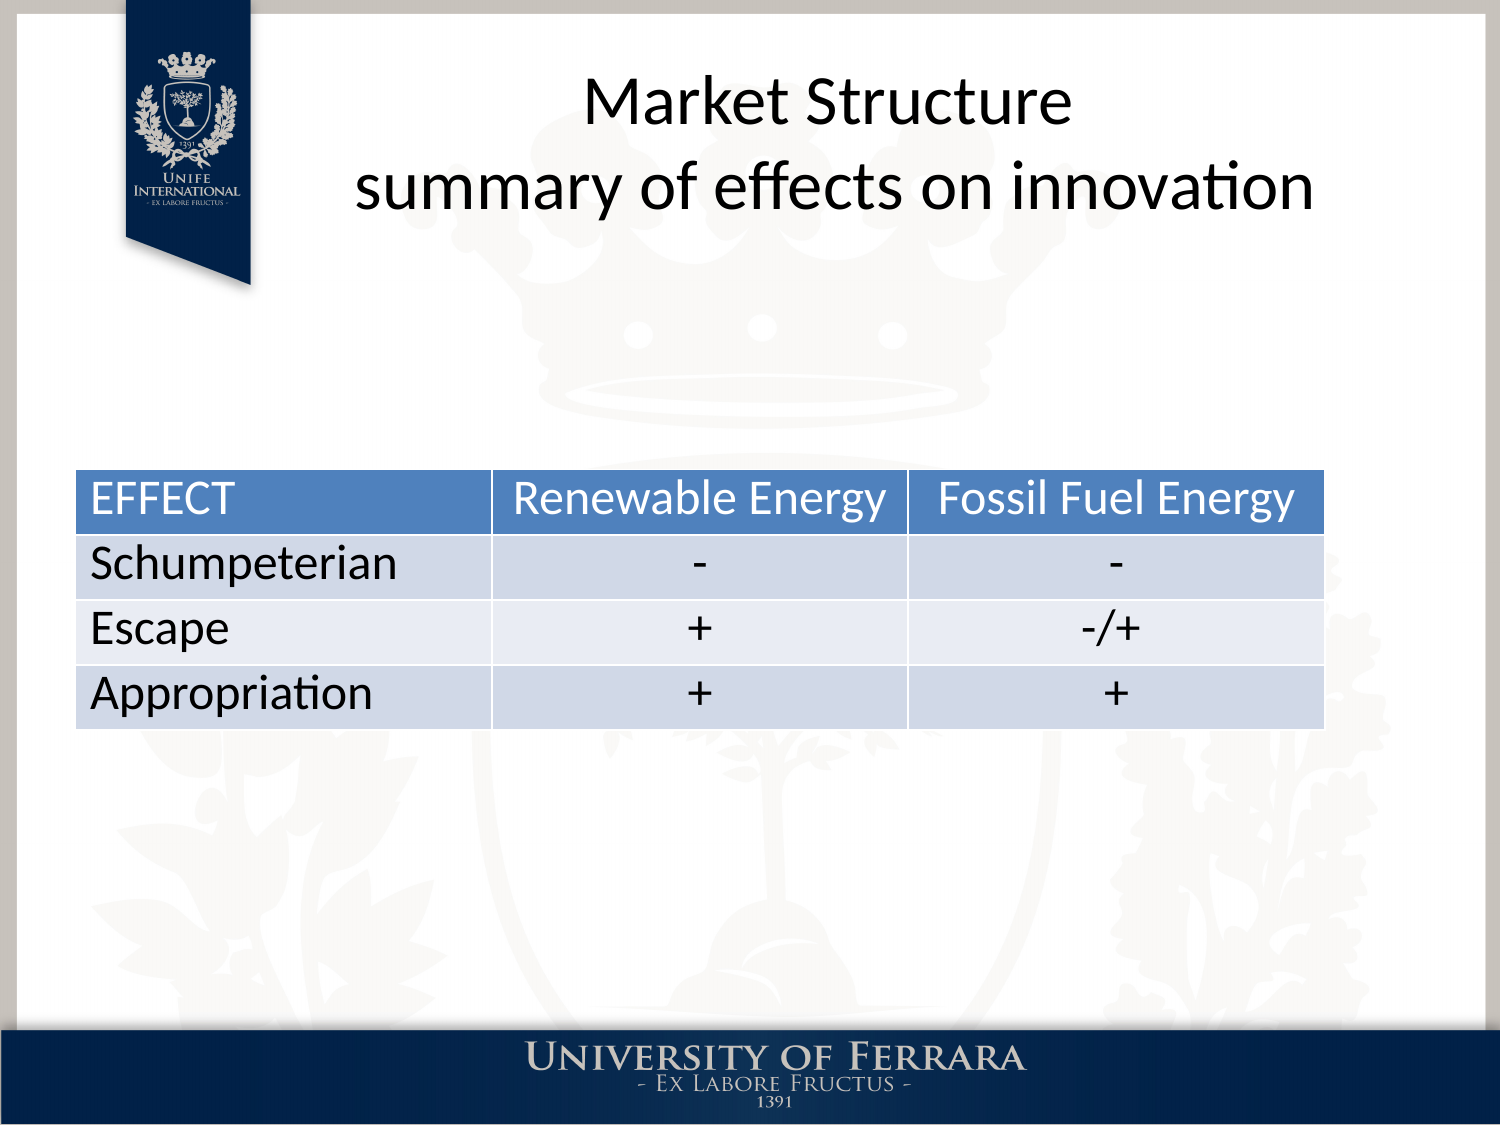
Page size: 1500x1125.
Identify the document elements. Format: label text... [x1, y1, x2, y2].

table_header Fossil Fuel Energy [909, 470, 1324, 534]
table_header EFFECT [76, 470, 491, 534]
table_cell Escape [76, 601, 491, 664]
table_cell + [909, 666, 1324, 729]
picture [0, 0, 1500, 1125]
title Market Structure summary of effects on innovation [247, 45, 1425, 233]
table_cell + [493, 601, 907, 664]
table_cell - [493, 536, 907, 599]
table_cell Appropriation [76, 666, 491, 729]
table_cell Schumpeterian [76, 536, 491, 599]
table_header Renewable Energy [493, 470, 907, 534]
table_cell + [493, 666, 907, 729]
table_cell -/+ [909, 601, 1324, 664]
table_cell - [909, 536, 1324, 599]
